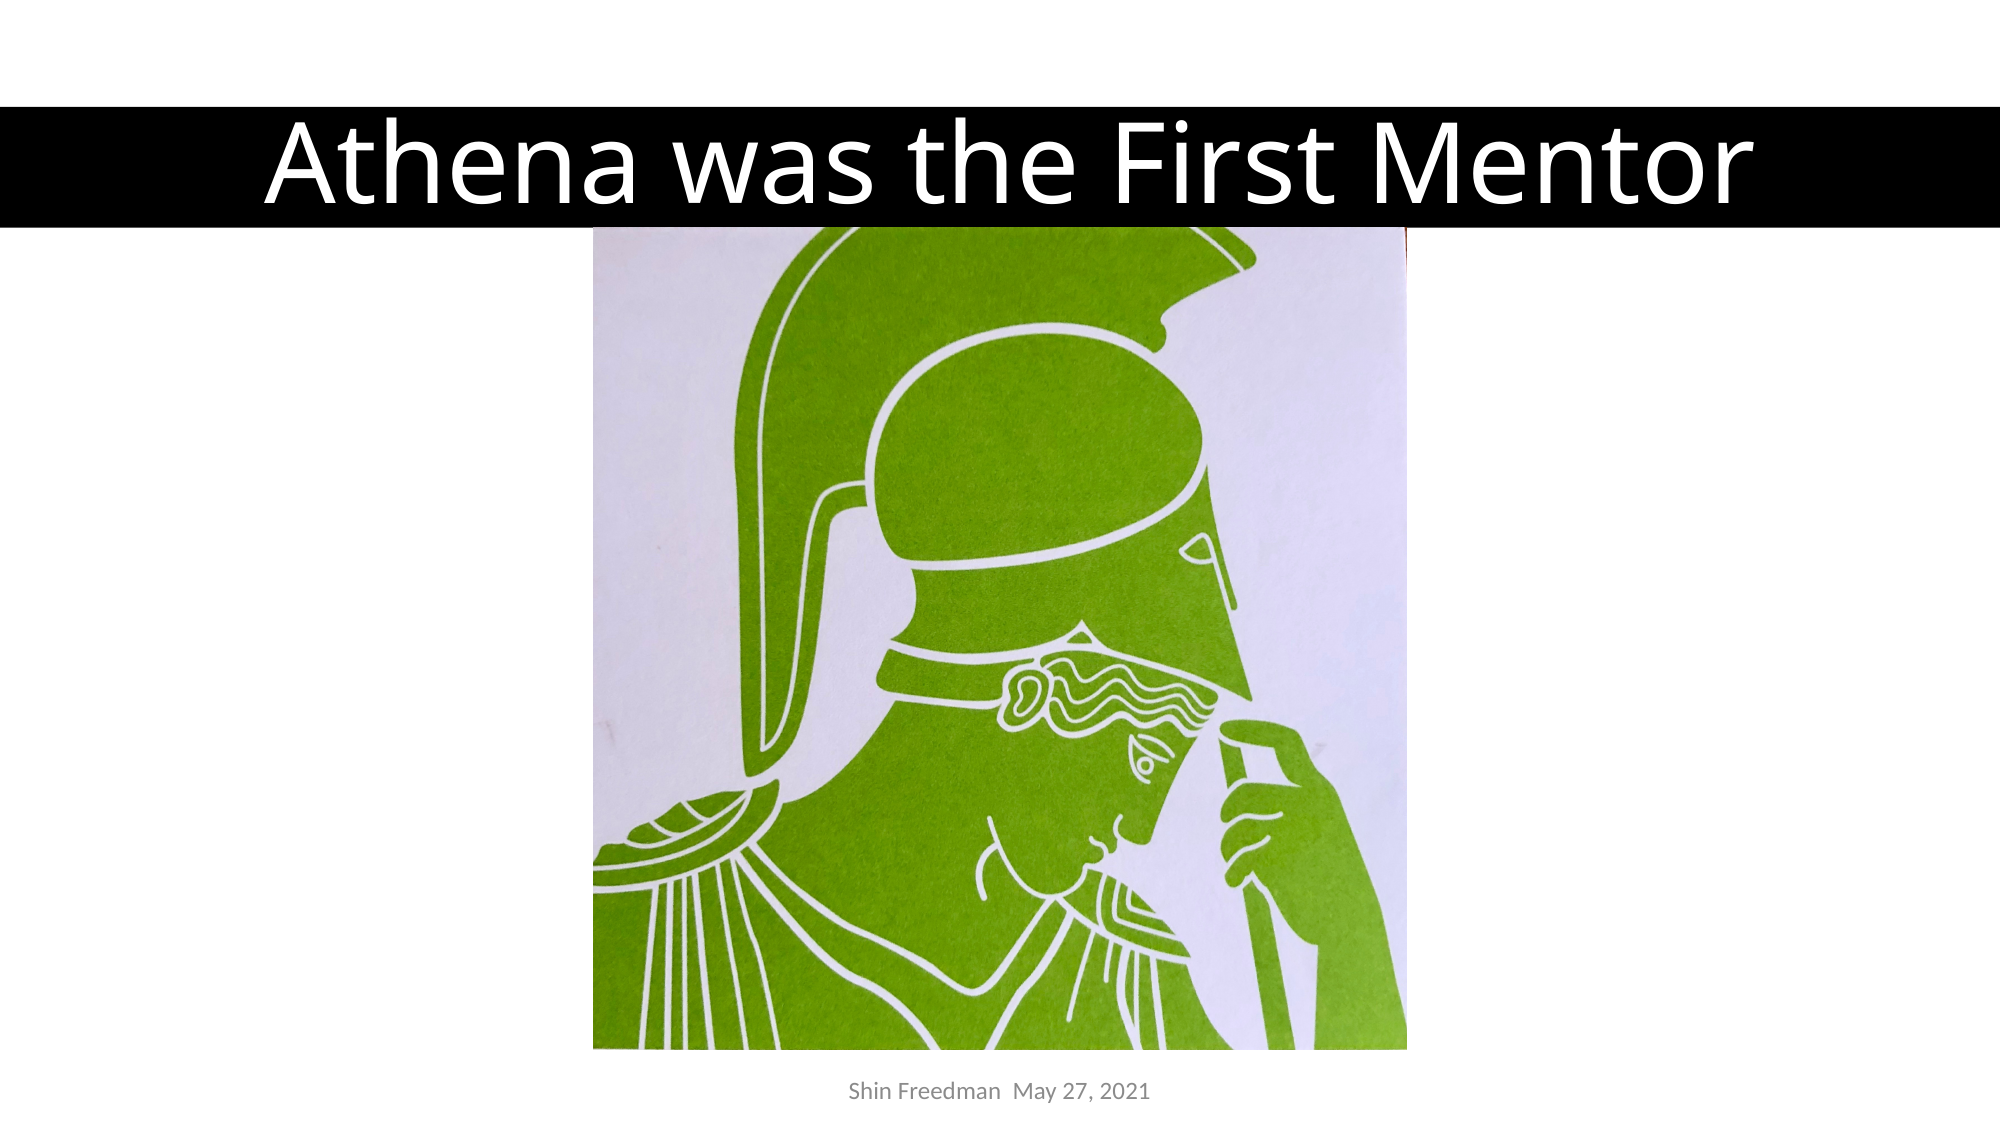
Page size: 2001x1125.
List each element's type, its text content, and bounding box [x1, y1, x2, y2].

text_box [1407, 106, 2000, 229]
text_box [0, 106, 593, 229]
picture [593, 227, 1407, 1050]
footer Shin Freedman May 27, 2021 [662, 1075, 1338, 1103]
title Athena was the First Mentor [91, 105, 1931, 228]
